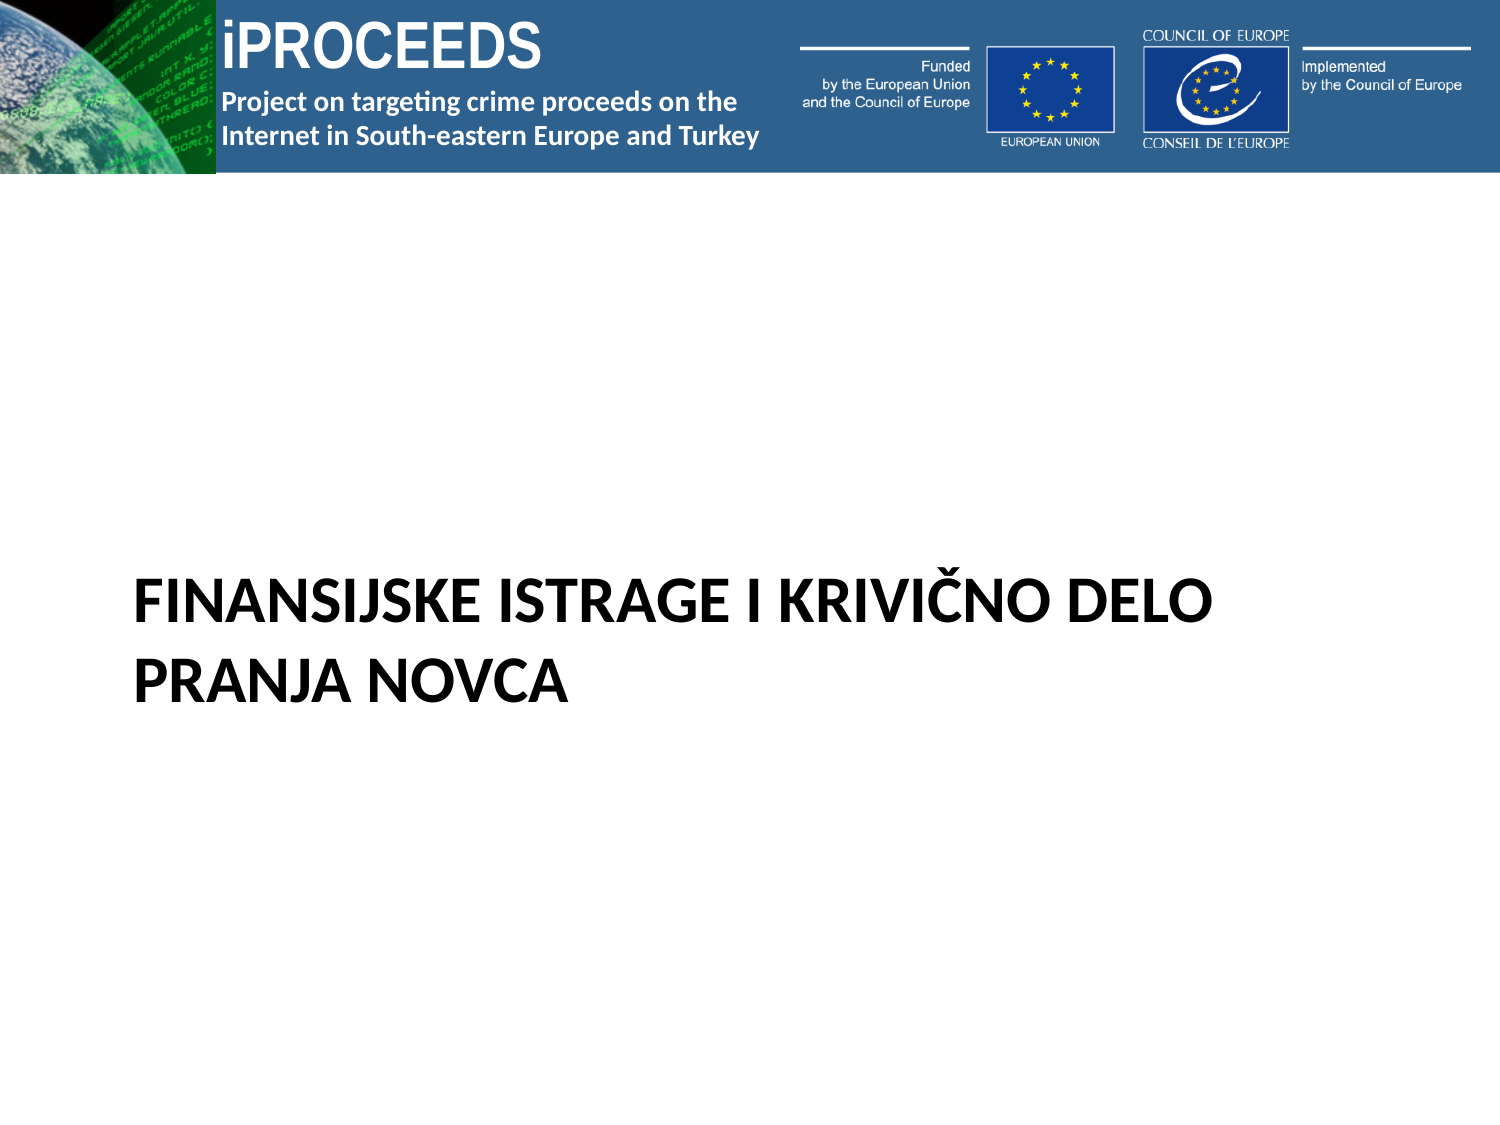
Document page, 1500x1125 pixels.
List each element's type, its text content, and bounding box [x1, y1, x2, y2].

picture [800, 30, 1471, 148]
picture [0, 0, 216, 174]
list FinanSIJSKE ISTRAGE I KRIVIČNO DELO PRANJA NOVCA [118, 476, 1394, 724]
